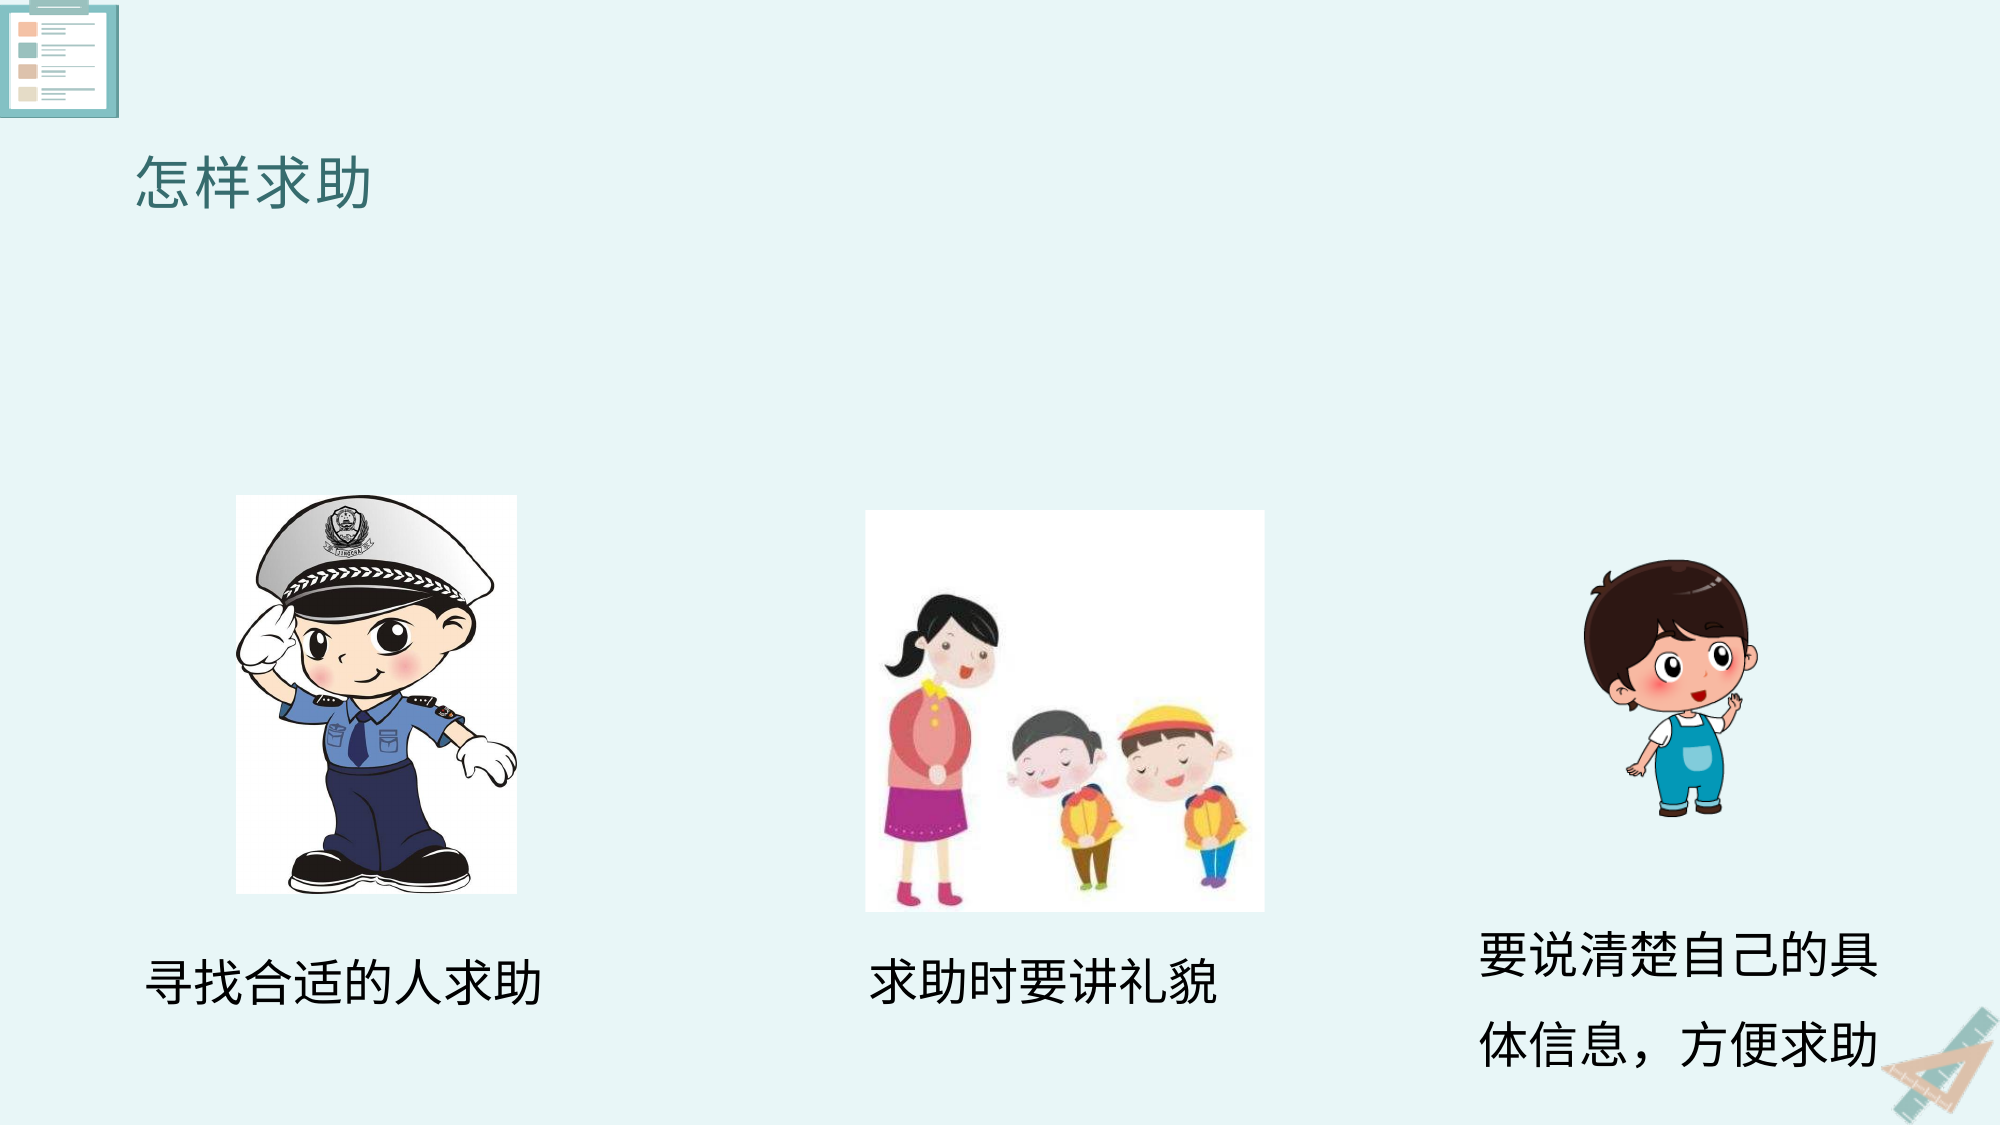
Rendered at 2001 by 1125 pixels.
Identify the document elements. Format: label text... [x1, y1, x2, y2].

picture [1881, 1006, 2000, 1125]
text_box 要说清楚自己的具体信息，方便求助 [1464, 885, 1932, 1081]
text_box 求助时要讲礼貌 [854, 942, 1322, 1018]
picture [865, 510, 1265, 912]
picture [236, 495, 517, 894]
picture [0, 0, 119, 119]
subtitle 怎样求助 [118, 104, 400, 225]
text_box 寻找合适的人求助 [128, 944, 601, 1019]
picture [1549, 501, 1830, 1045]
